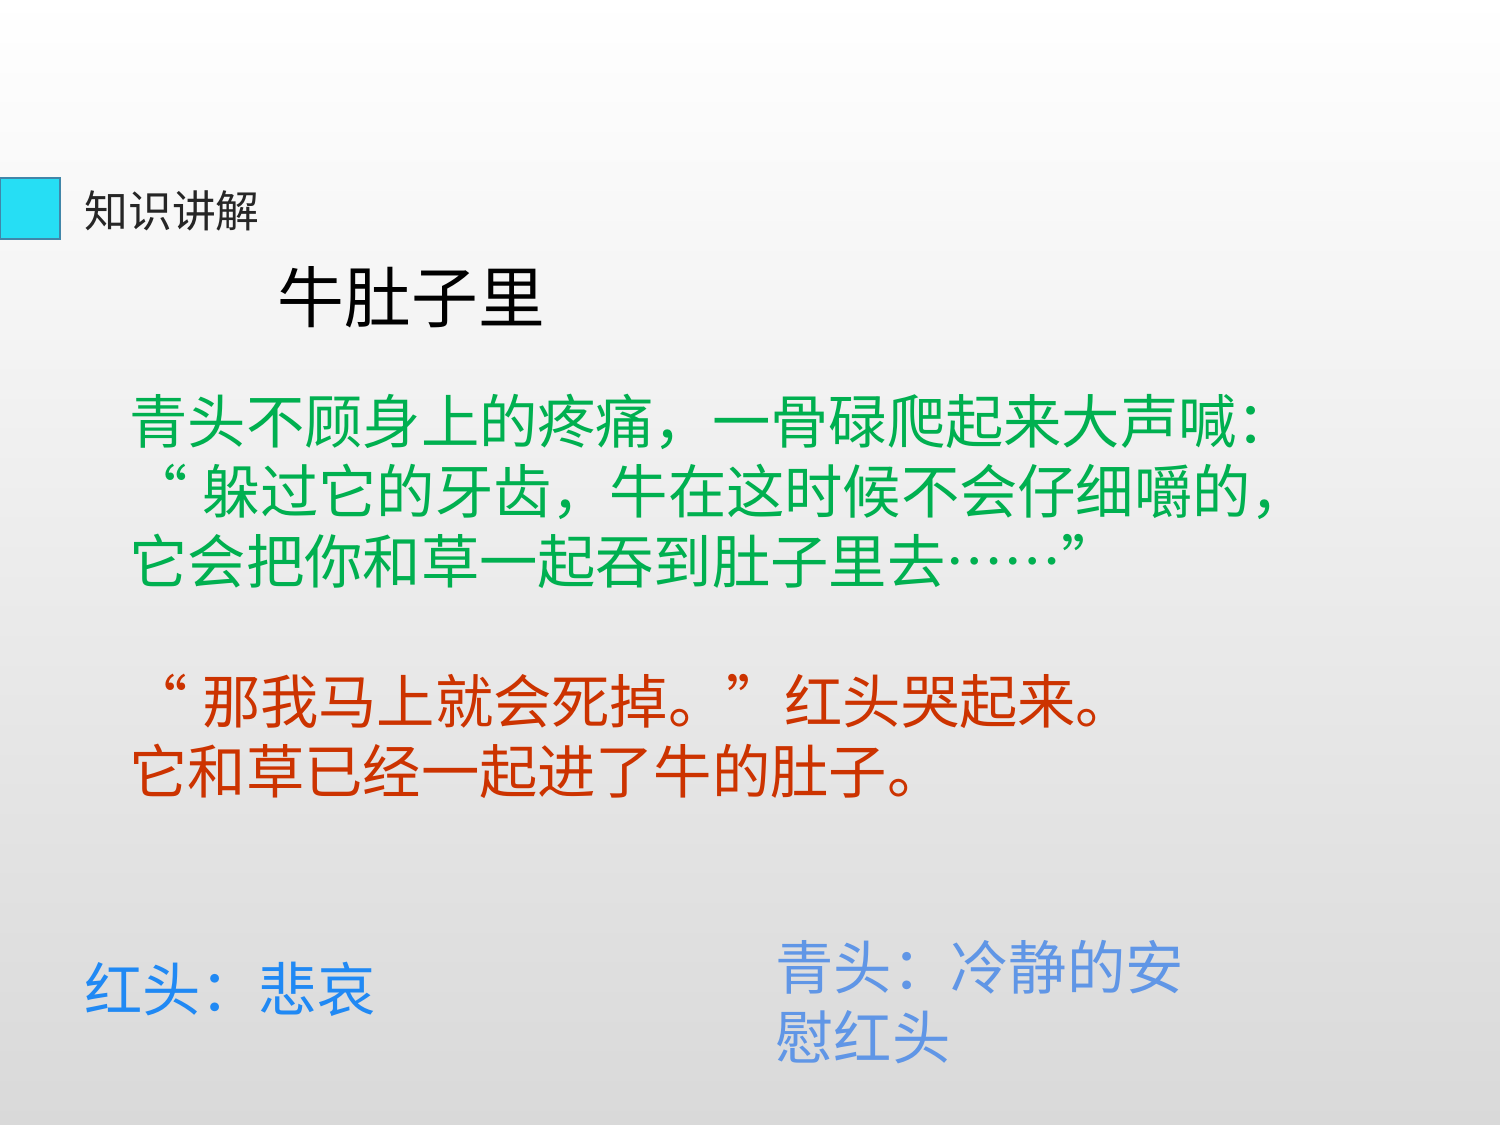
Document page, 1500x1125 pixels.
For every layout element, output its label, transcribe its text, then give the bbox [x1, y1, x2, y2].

text_box 红头：悲哀 [69, 945, 433, 1031]
text_box 青头：冷静的安慰红头 [761, 924, 1222, 1079]
text_box 牛肚子里 [263, 248, 668, 344]
text_box [0, 177, 61, 240]
text_box 青头不顾身上的疼痛，一骨碌爬起来大声喊： “躲过它的牙齿，牛在这时候不会仔细嚼的， 它会把你和草一起吞到肚子里去……” “那我马上就会死掉。”红头哭起来。 它和草已经一起进了牛的肚子。 [115, 308, 1324, 963]
text_box 知识讲解 [69, 176, 298, 244]
